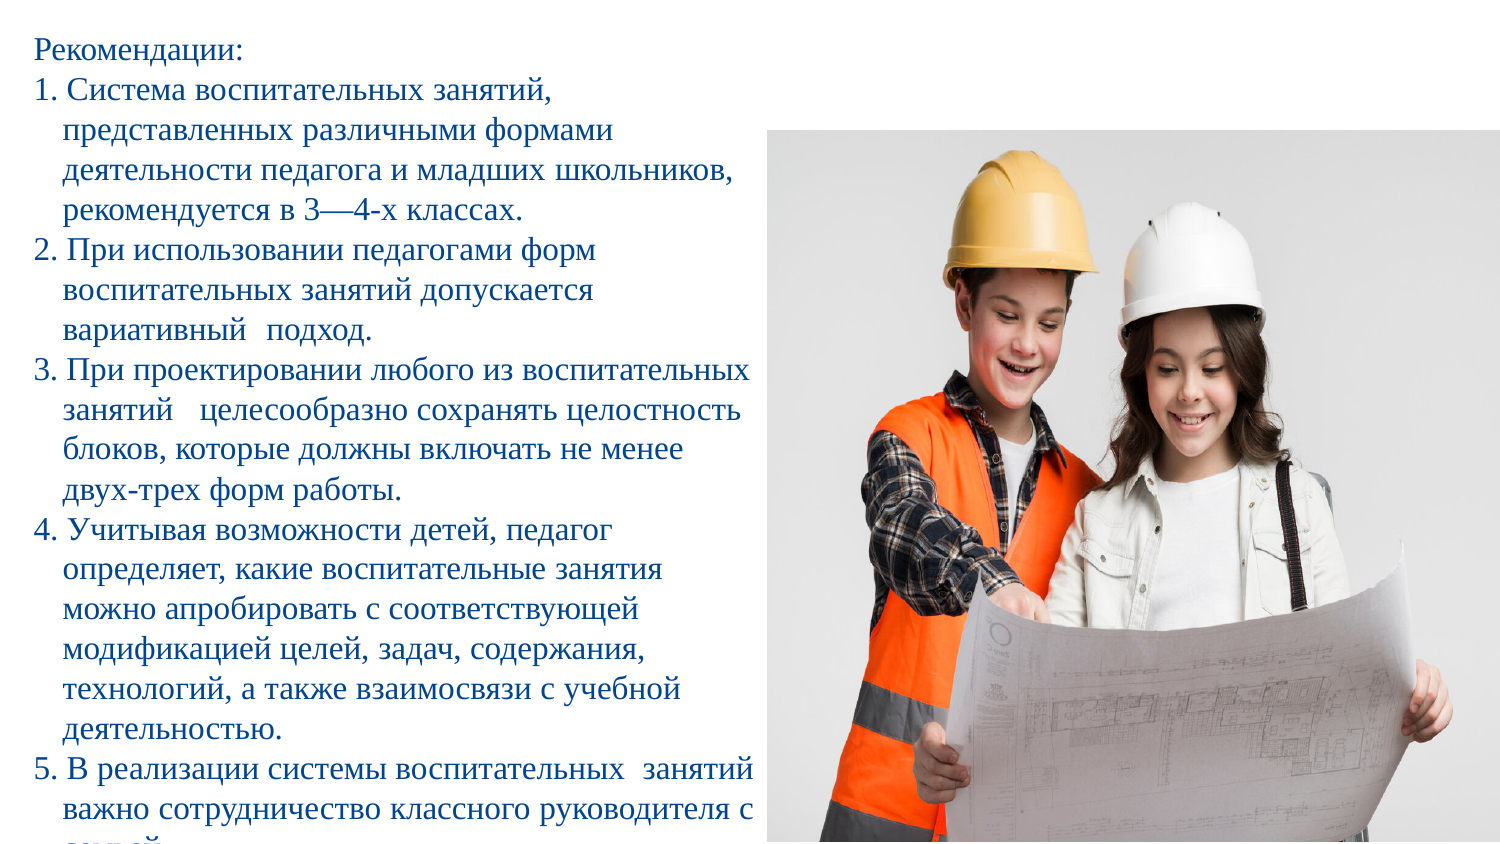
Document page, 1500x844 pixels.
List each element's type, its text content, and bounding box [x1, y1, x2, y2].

text_box Рекомендации: 1. Система воспитательных занятий, представленных различными формами деятельности педагога и младших школьников, рекомендуется в 3—4-х классах. 2. При использовании педагогами форм воспитательных занятий допускается вариативный подход. 3. При проектировании любого из воспитательных занятий целесообразно сохранять целостность блоков, которые должны включать не менее двух-трех форм работы. 4. Учитывая возможности детей, педагог определяет, какие воспитательные занятия можно апробировать с соответствующей модификацией целей, задач, содержания, технологий, а также взаимосвязи с учебной деятельностью. 5. В реализации системы воспитательных занятий важно сотрудничество классного руководителя с семьей. [18, 20, 774, 844]
picture [767, 129, 1500, 843]
